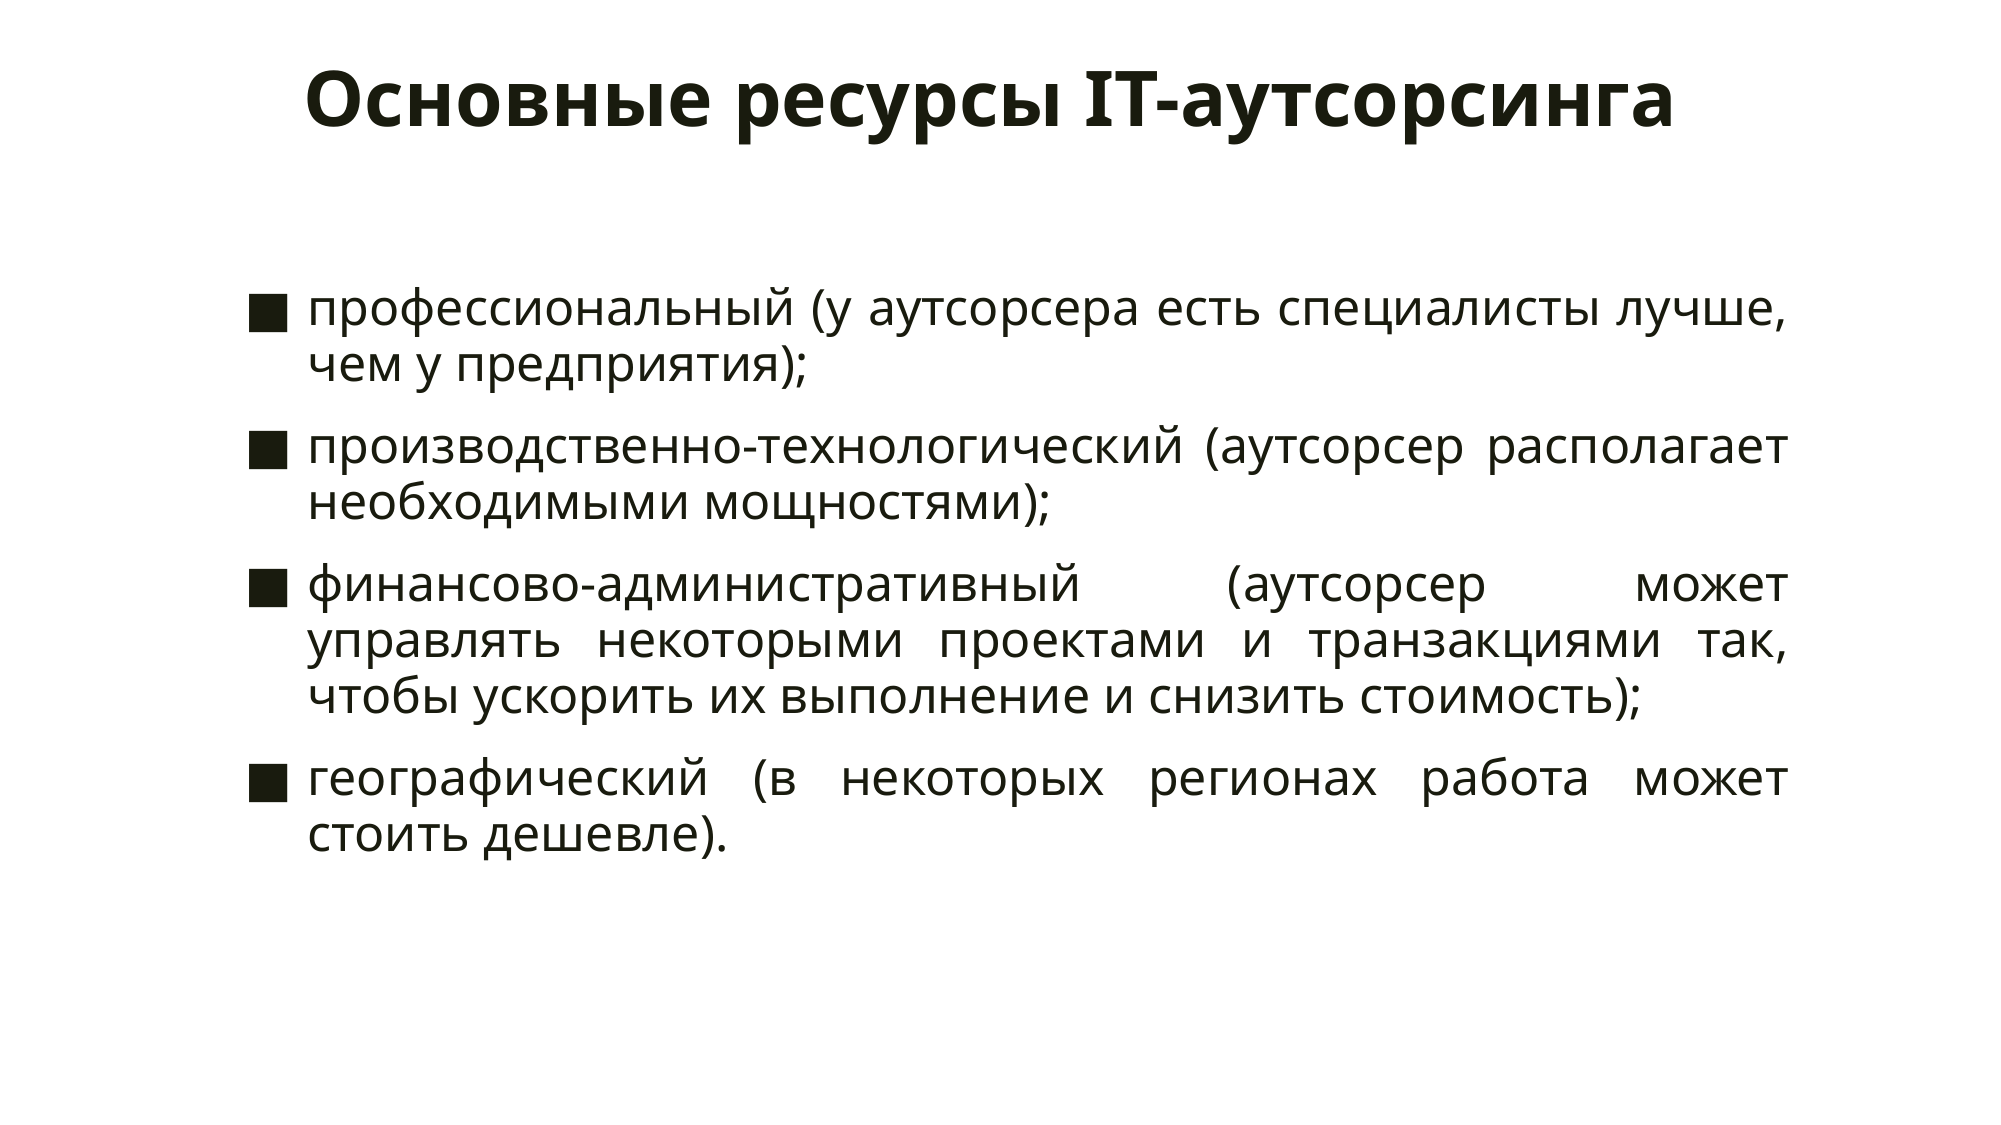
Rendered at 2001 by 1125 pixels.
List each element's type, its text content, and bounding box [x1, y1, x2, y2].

title Основные ресурсы IT-аутсорсинга [288, 53, 1864, 153]
list профессиональный (у аутсорсера есть специалисты лучше, чем у предприятия); производственно-технологический (аутсорсер располагает необходимыми мощностями); финансово-административный (аутсорсер может управлять некоторыми проектами и транзакциями так, чтобы ускорить их выполнение и снизить стоимость); географический (в некоторых регионах работа может стоить дешевле). [229, 272, 1805, 1017]
